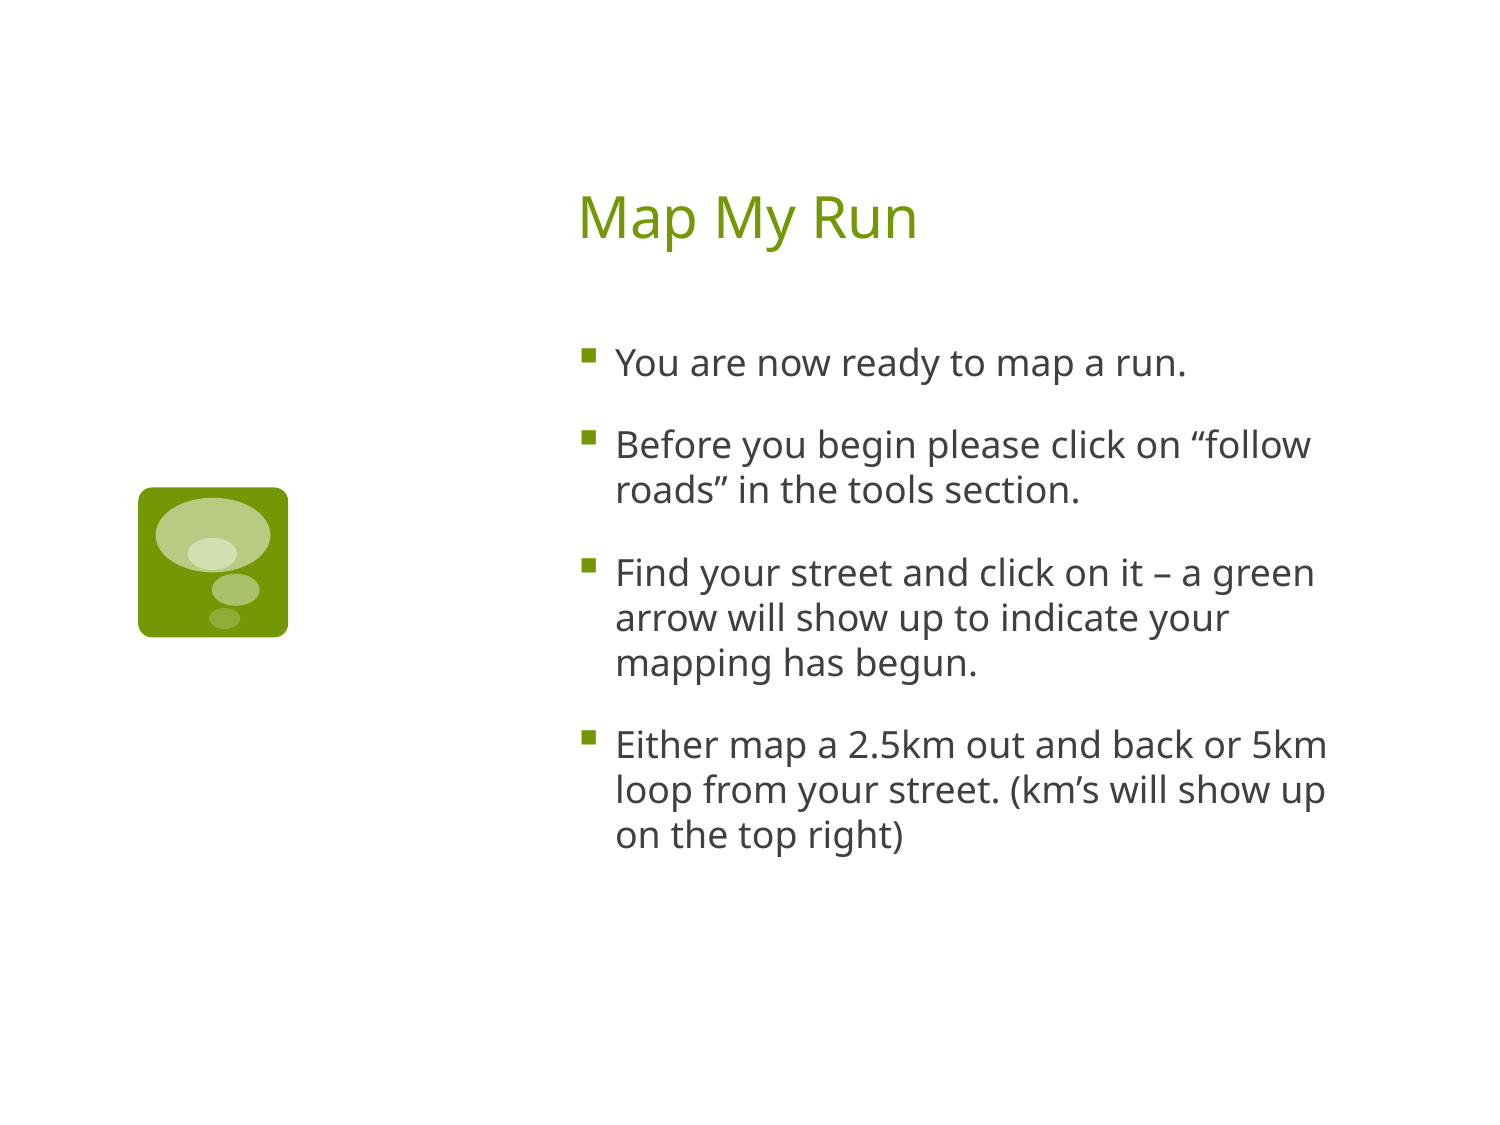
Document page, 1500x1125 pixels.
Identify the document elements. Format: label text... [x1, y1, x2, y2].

list You are now ready to map a run. Before you begin please click on “follow roads” in the tools section. Find your street and click on it – a green arrow will show up to indicate your mapping has begun. Either map a 2.5km out and back or 5km loop from your street. (km’s will show up on the top right) [562, 331, 1374, 1005]
title Map My Run [562, 112, 1375, 258]
